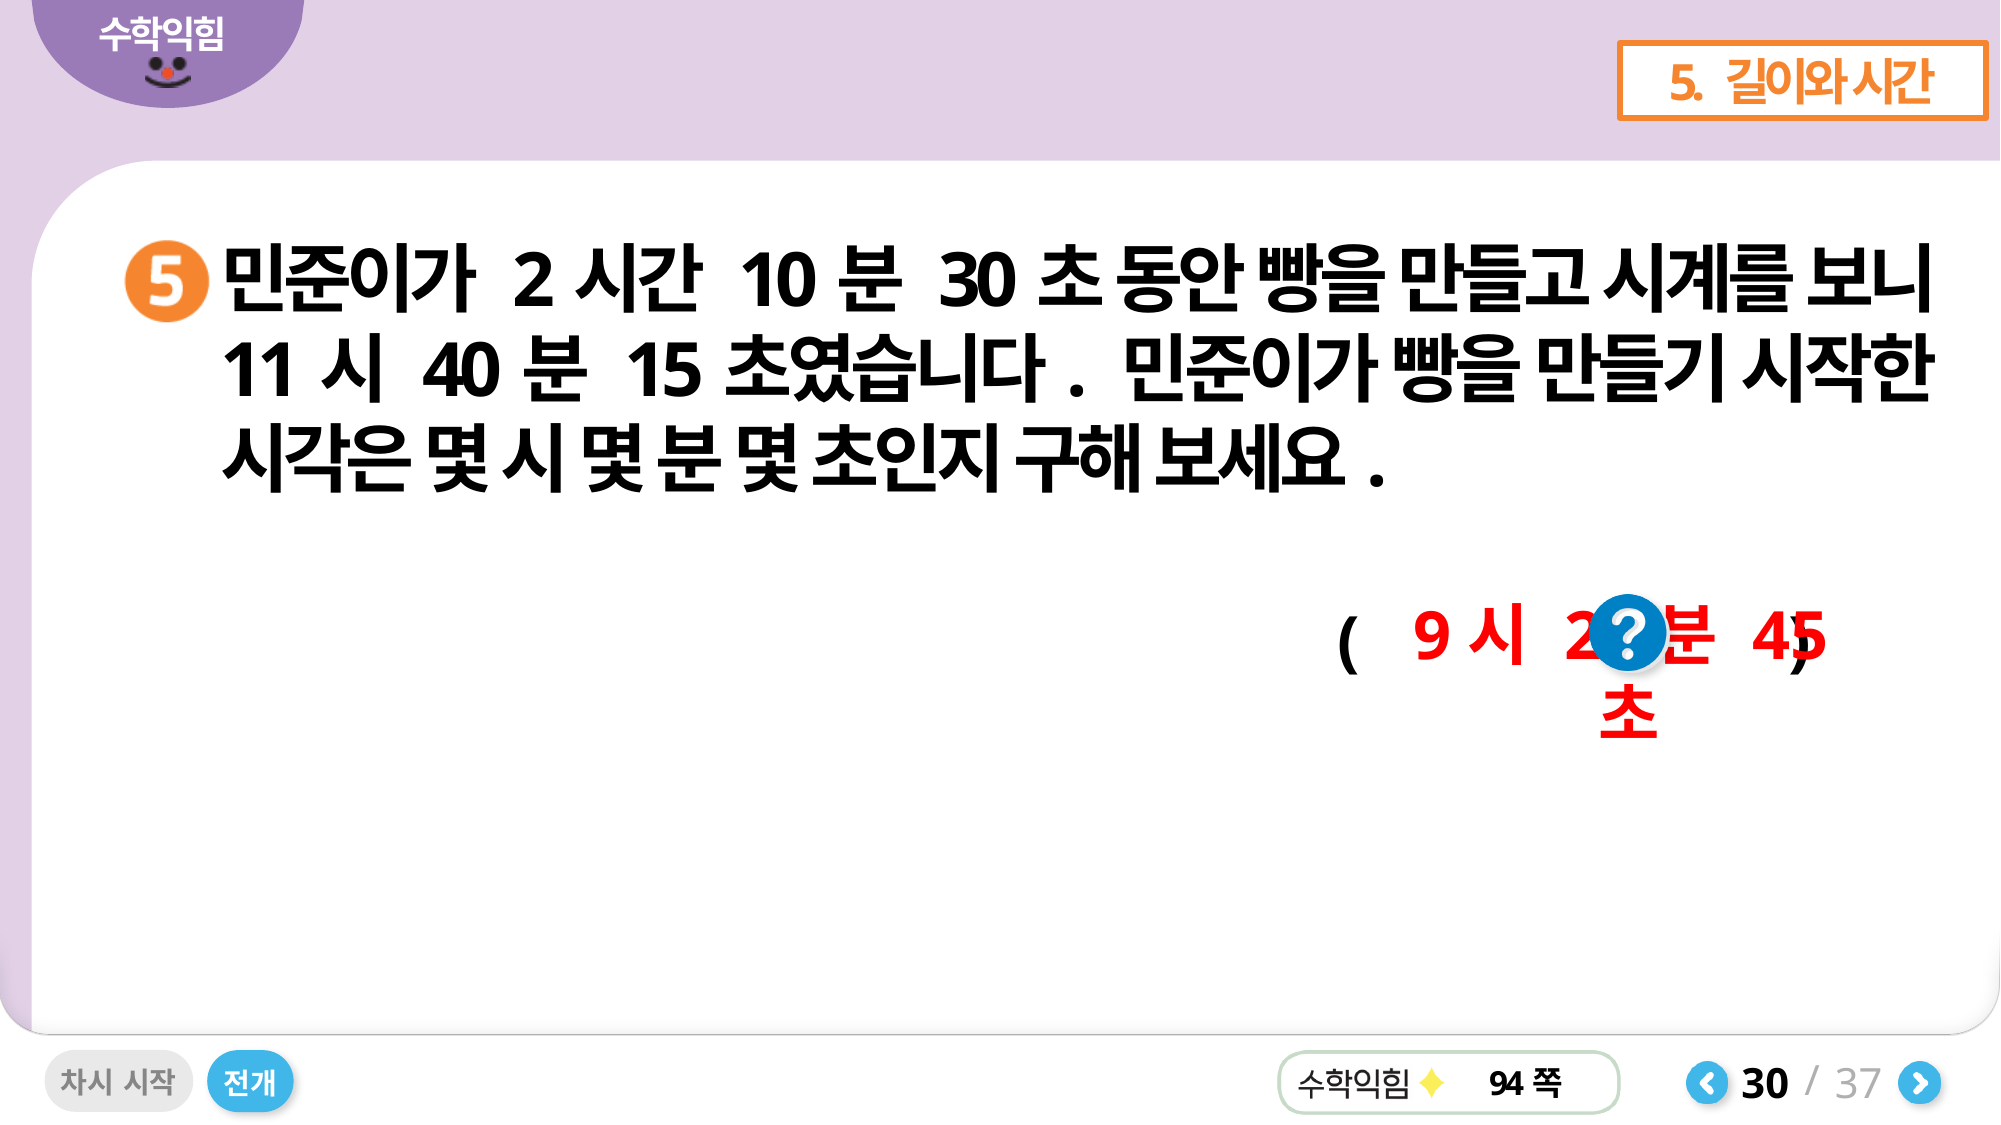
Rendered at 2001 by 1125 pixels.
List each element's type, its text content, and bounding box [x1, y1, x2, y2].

picture [0, 929, 2000, 1125]
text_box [38, 1048, 297, 1114]
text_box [1685, 1061, 1941, 1104]
text_box 5. 길이와 시간 [1619, 43, 1987, 118]
picture [121, 238, 212, 325]
text_box ( ) [1322, 574, 1940, 685]
picture [145, 57, 191, 88]
text_box 민준이가 2시간 10분 30초 동안 빵을 만들고 시계를 보니 11시 40분 15초였습니다. 민준이가 빵을 만들기 시작한 시각은 몇 시 몇 분 몇 초인지 구해 보세요. [220, 231, 1931, 382]
text_box 9시 29분 45초 [1370, 585, 1888, 761]
picture [1589, 594, 1670, 673]
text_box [1276, 1049, 1621, 1116]
